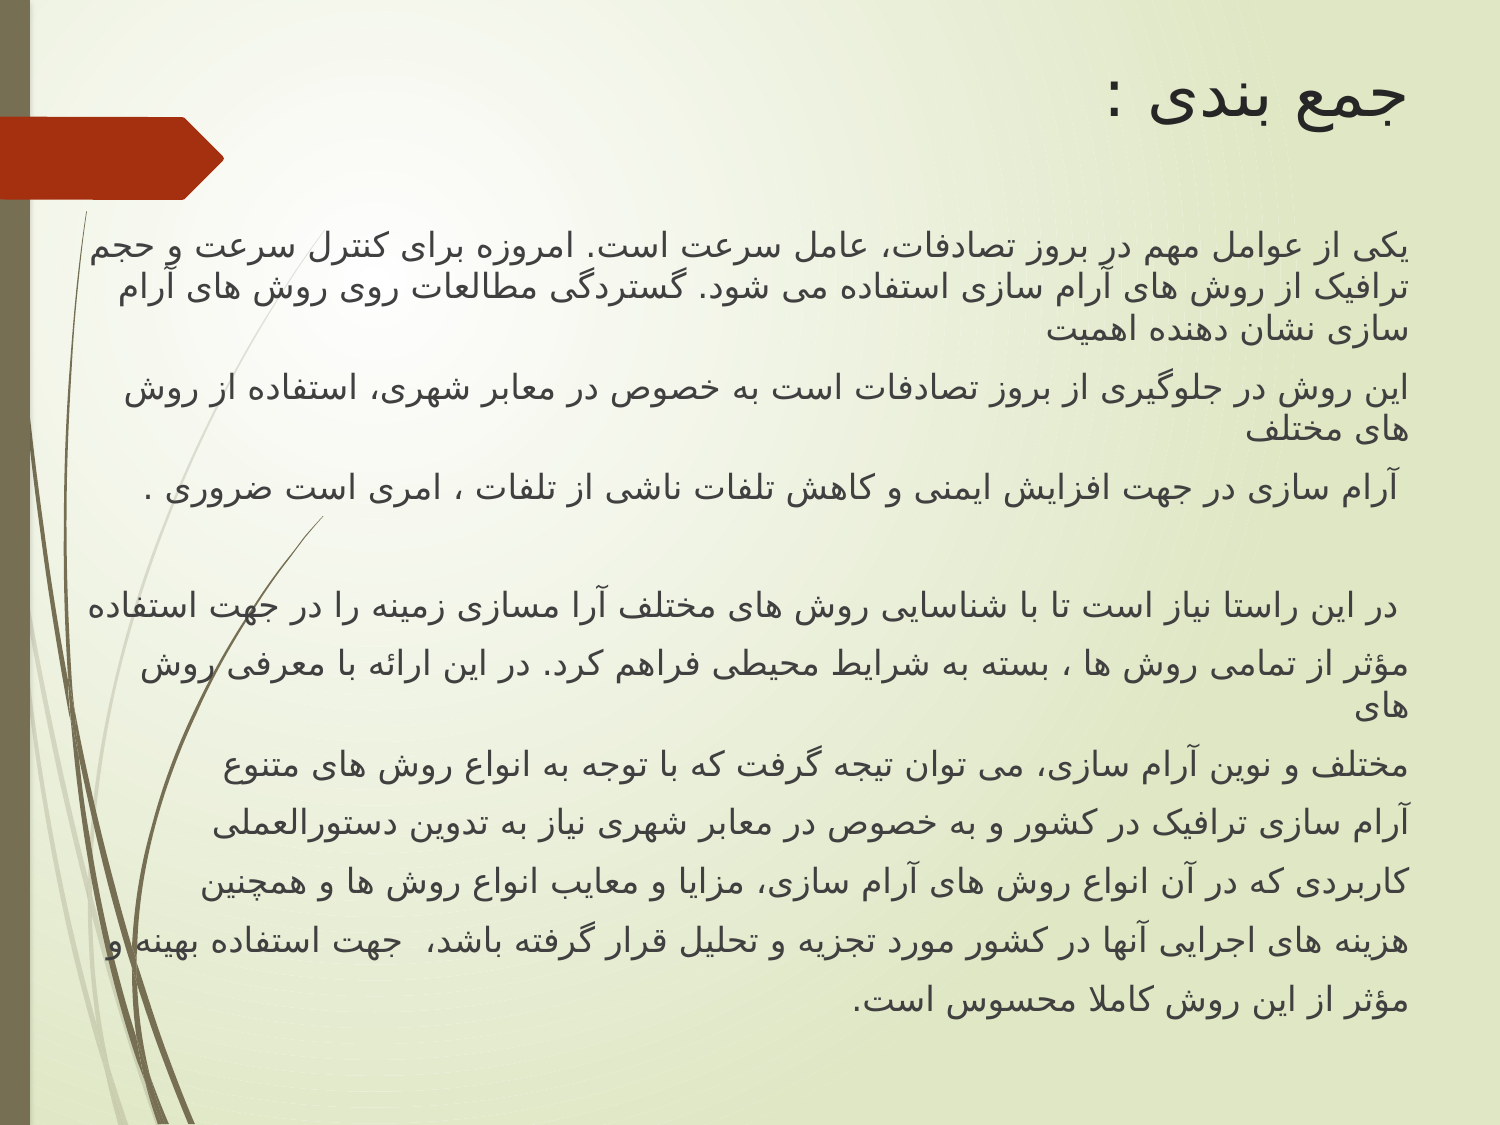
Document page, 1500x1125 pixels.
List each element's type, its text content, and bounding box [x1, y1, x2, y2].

list یکی از عوامل مهم در بروز تصادفات، عامل سرعت است. امروزه برای کنترل سرعت و حجم ترافیک از روش های آرام سازی استفاده می شود. گستردگی مطالعات روی روش های آرام سازی نشان دهنده اهمیت این روش در جلوگیری از بروز تصادفات است به خصوص در معابر شهری، استفاده از روش های مختلف آرام سازی در جهت افزایش ایمنی و کاهش تلفات ناشی از تلفات ، امری است ضروری . در این راستا نیاز است تا با شناسایی روش های مختلف آرا مسازی زمینه را در جهت استفاده مؤثر از تمامی روش ها ، بسته به شرایط محیطی فراهم کرد. در این ارائه با معرفی روش های مختلف و نوین آرام سازی، می توان تیجه گرفت که با توجه به انواع روش های متنوع آرام سازی ترافیک در کشور و به خصوص در معابر شهری نیاز به تدوین دستورالعملی کاربردی که در آن انواع روش های آرام سازی، مزایا و معایب انواع روش ها و همچنین هزینه های اجرایی آنها در کشور مورد تجزیه و تحلیل قرار گرفته باشد، جهت استفاده بهینه و مؤثر از این روش کاملا محسوس است. [64, 215, 1425, 1071]
title جمع بندی : [0, 42, 1425, 216]
